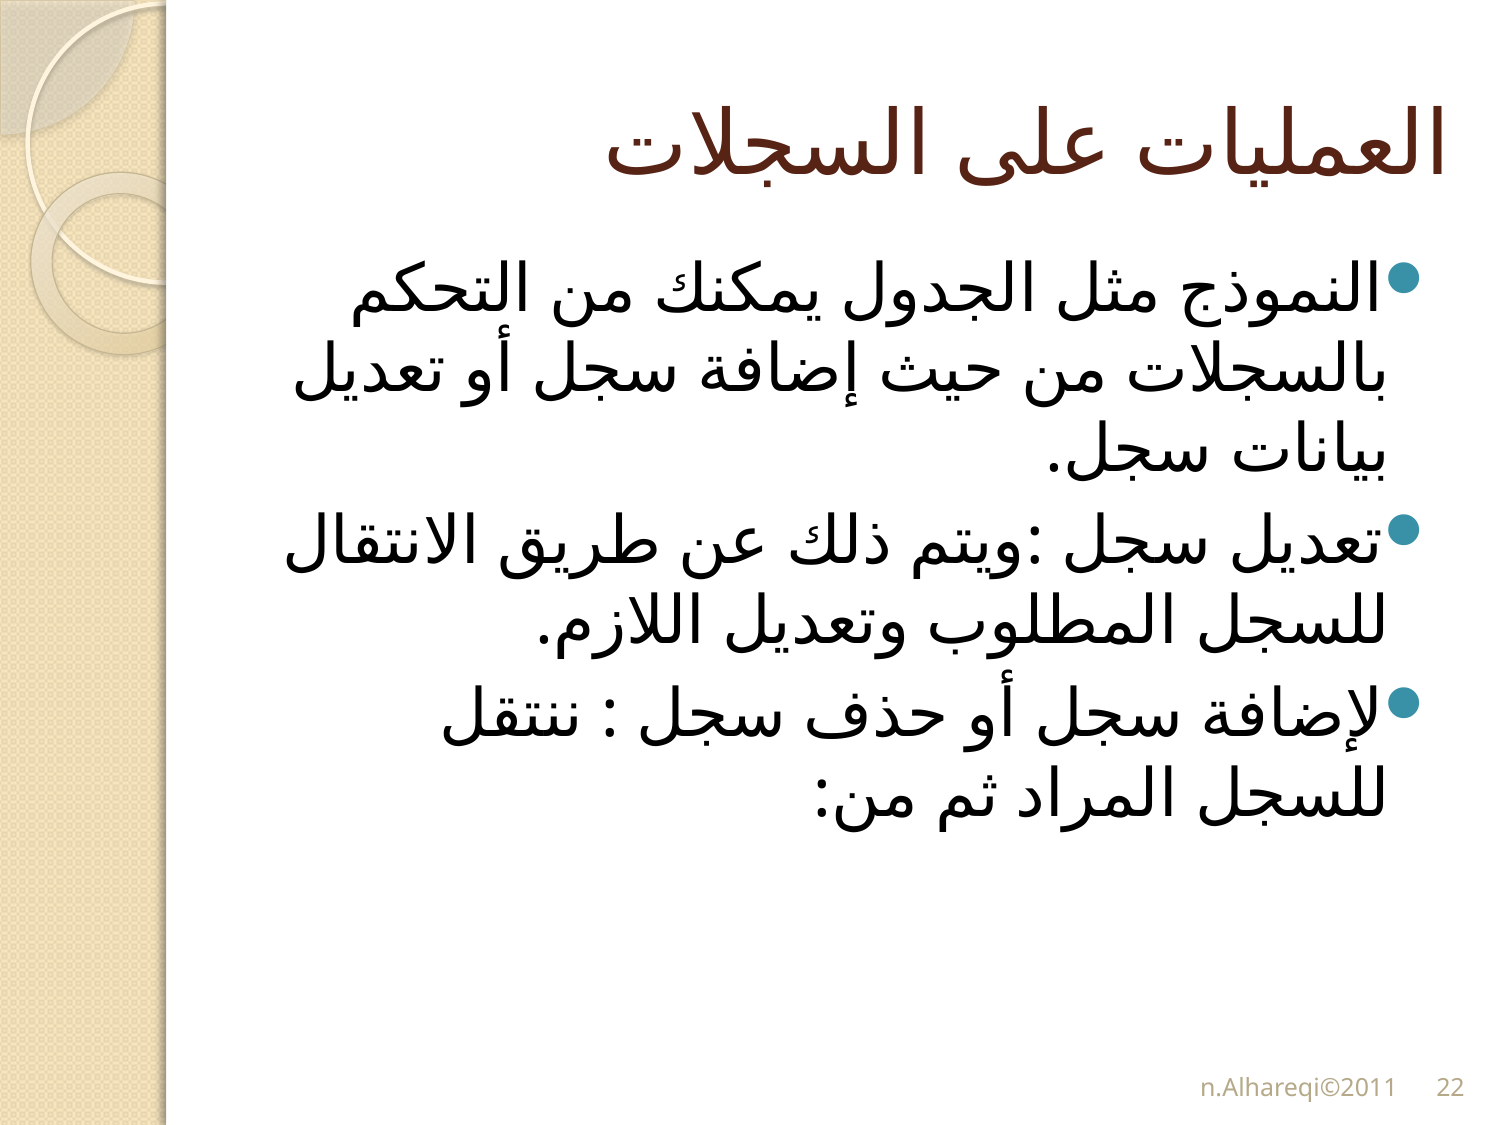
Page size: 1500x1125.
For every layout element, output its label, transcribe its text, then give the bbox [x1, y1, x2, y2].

slide_number 22 [1413, 1034, 1488, 1113]
footer n.Alhareqi©2011 [937, 1034, 1413, 1113]
title العمليات على السجلات [235, 45, 1466, 233]
list النموذج مثل الجدول يمكنك من التحكم بالسجلات من حيث إضافة سجل أو تعديل بيانات سجل. تعديل سجل :ويتم ذلك عن طريق الانتقال للسجل المطلوب وتعديل اللازم. لإضافة سجل أو حذف سجل : ننتقل للسجل المراد ثم من: [235, 237, 1466, 1025]
